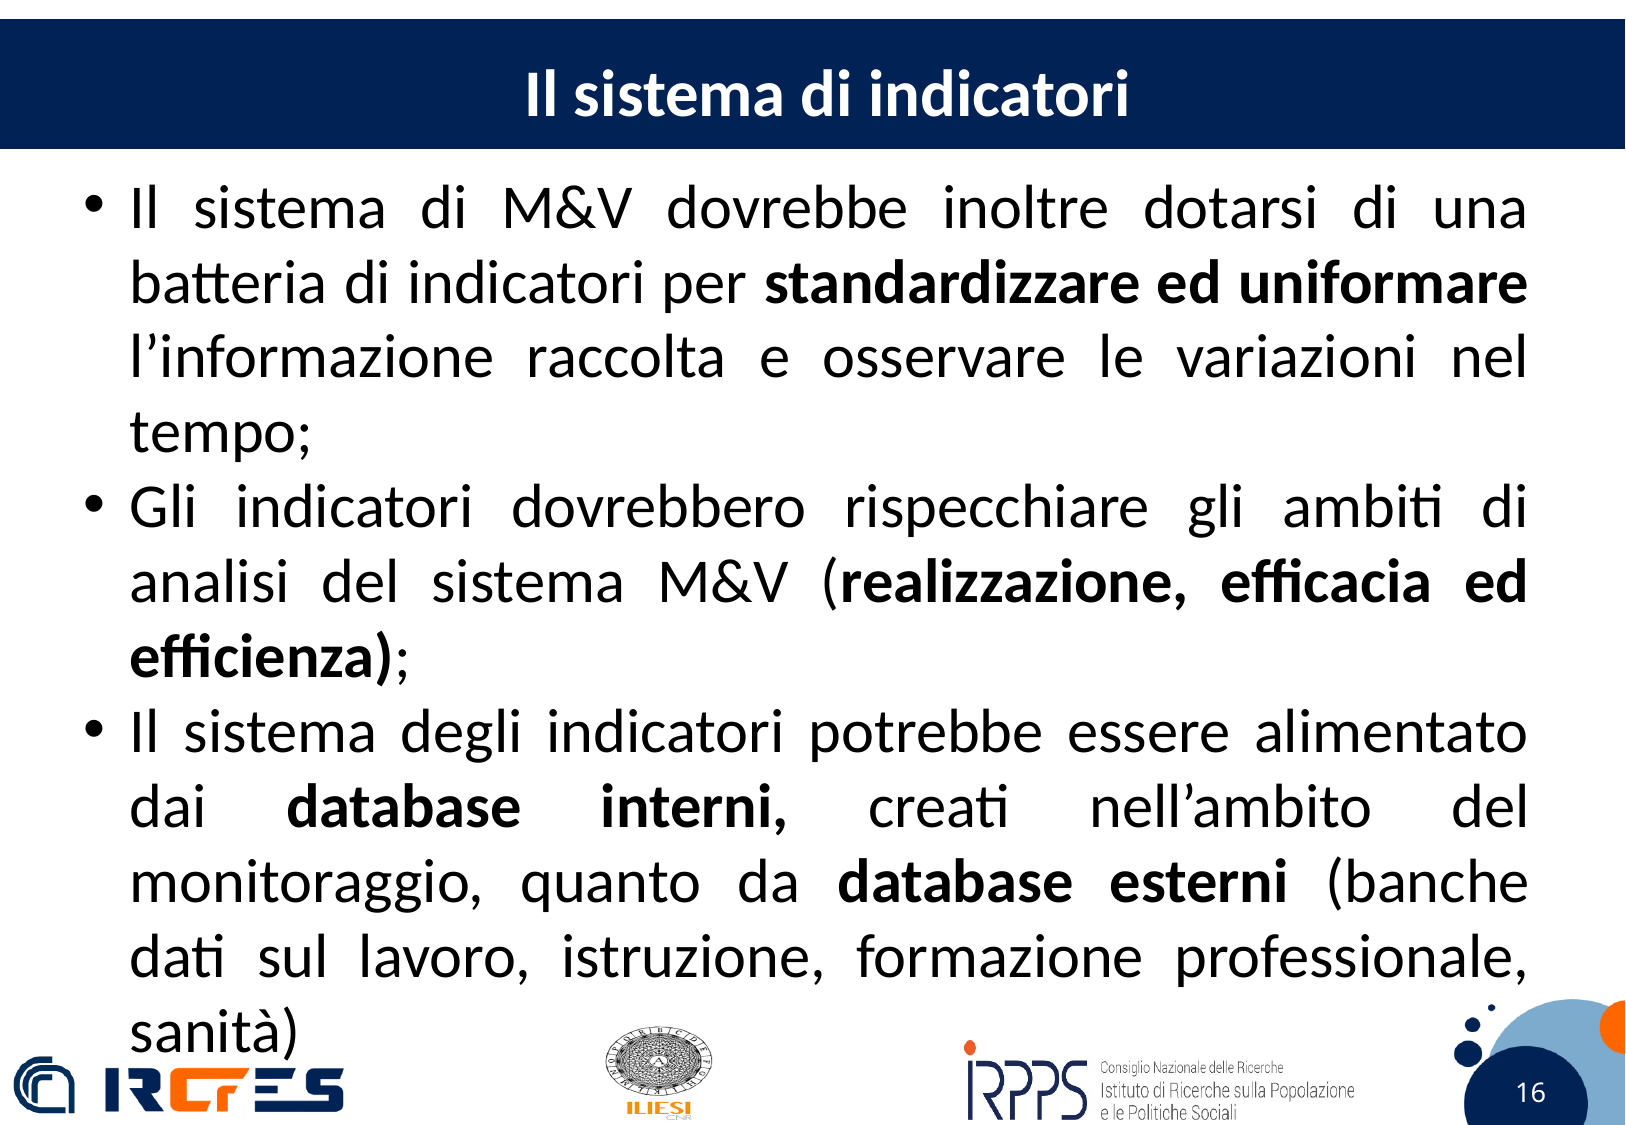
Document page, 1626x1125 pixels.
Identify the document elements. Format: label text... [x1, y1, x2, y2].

picture [964, 1073, 1354, 1120]
picture [9, 1051, 82, 1118]
picture [1431, 986, 1625, 1125]
text_box Il sistema di M&V dovrebbe inoltre dotarsi di una batteria di indicatori per standardizzare ed uniformare l’informazione raccolta e osservare le variazioni nel tempo; Gli indicatori dovrebbero rispecchiare gli ambiti di analisi del sistema M&V (realizzazione, efficacia ed efficienza); Il sistema degli indicatori potrebbe essere alimentato dai database interni, creati nell’ambito del monitoraggio, quanto da database esterni (banche dati sul lavoro, istruzione, formazione professionale, sanità) [68, 158, 1545, 1073]
picture [103, 1073, 346, 1112]
picture [592, 1073, 725, 1123]
text_box Il sistema di indicatori [210, 42, 1625, 138]
